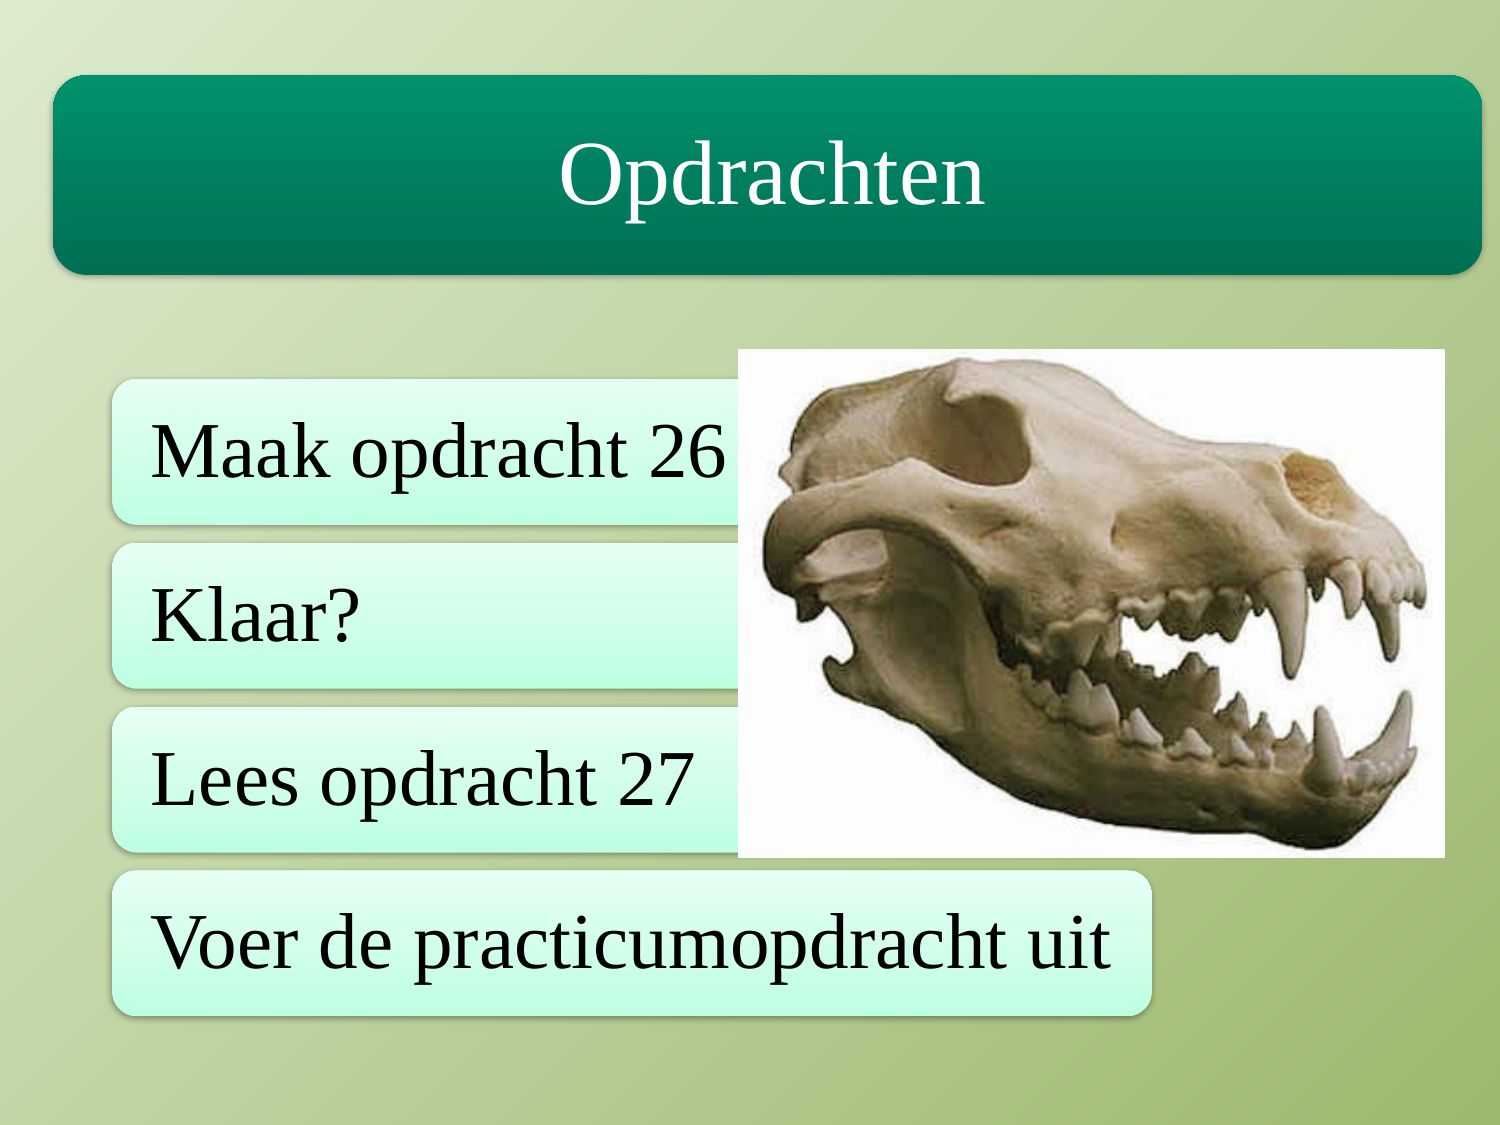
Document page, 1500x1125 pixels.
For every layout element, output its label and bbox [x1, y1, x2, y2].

text_box [52, 54, 1483, 296]
picture [738, 349, 1446, 859]
list [112, 324, 1152, 1071]
